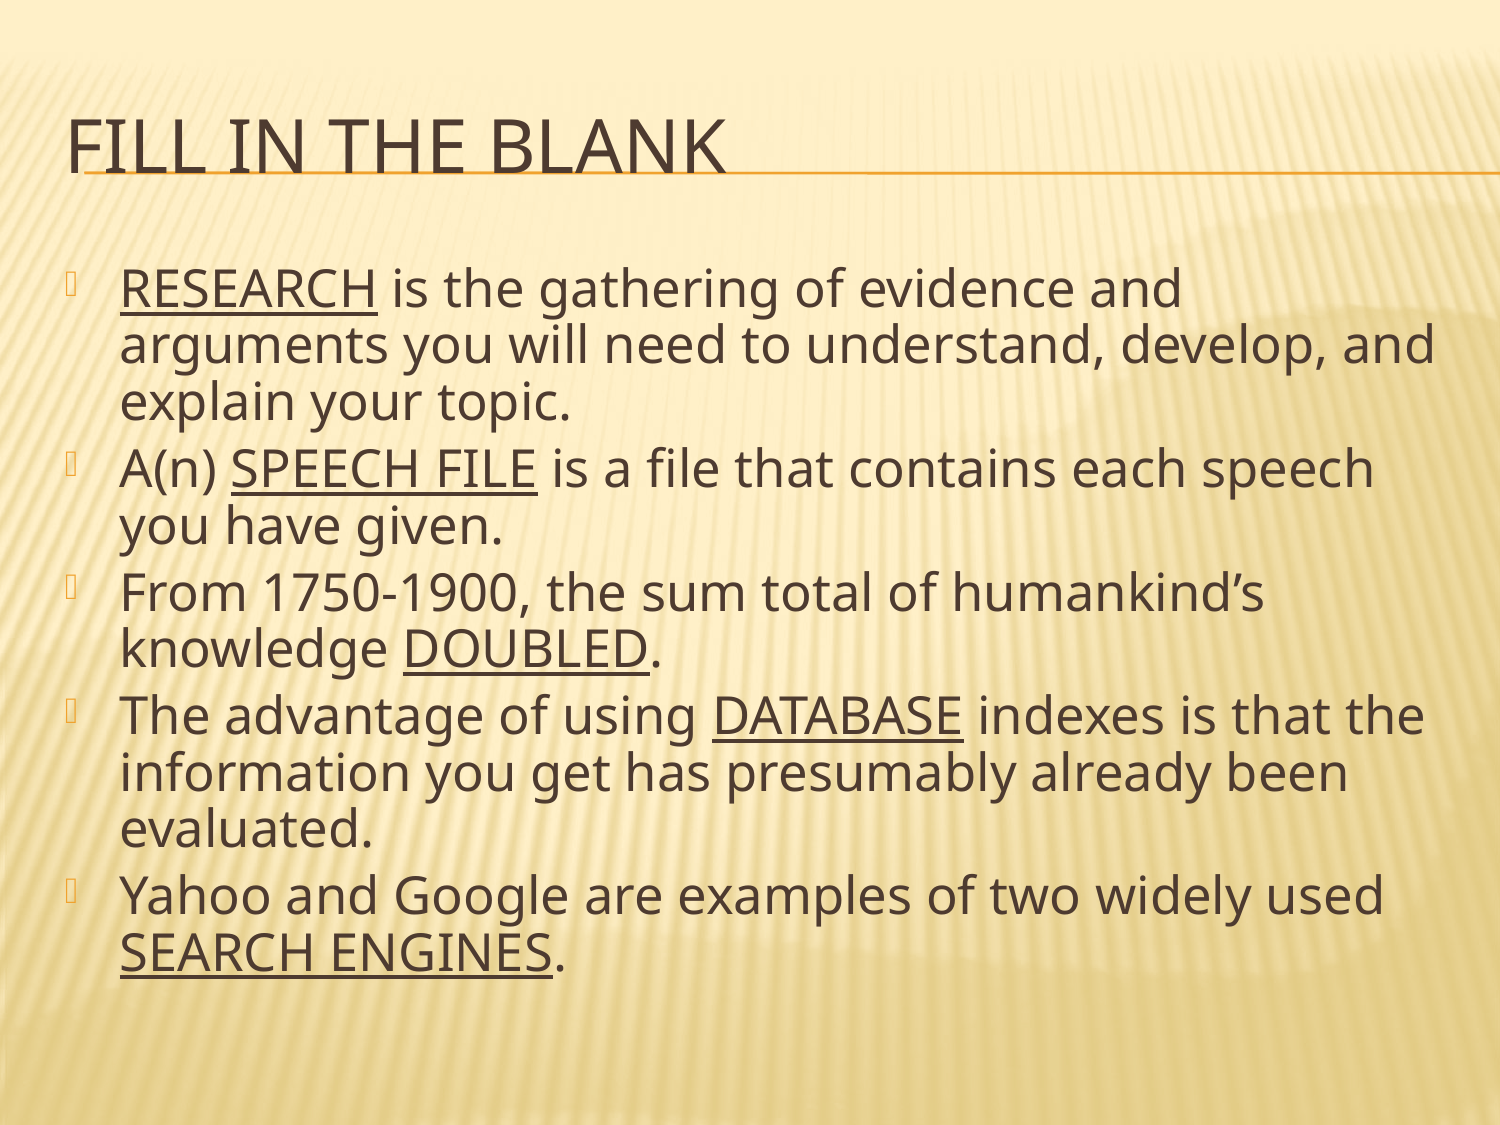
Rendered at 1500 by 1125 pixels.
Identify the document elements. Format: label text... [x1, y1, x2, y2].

title Fill in the Blank [50, 75, 1475, 213]
list RESEARCH is the gathering of evidence and arguments you will need to understand, develop, and explain your topic. A(n) SPEECH FILE is a file that contains each speech you have given. From 1750-1900, the sum total of humankind’s knowledge DOUBLED. The advantage of using DATABASE indexes is that the information you get has presumably already been evaluated. Yahoo and Google are examples of two widely used SEARCH ENGINES. [50, 254, 1475, 998]
